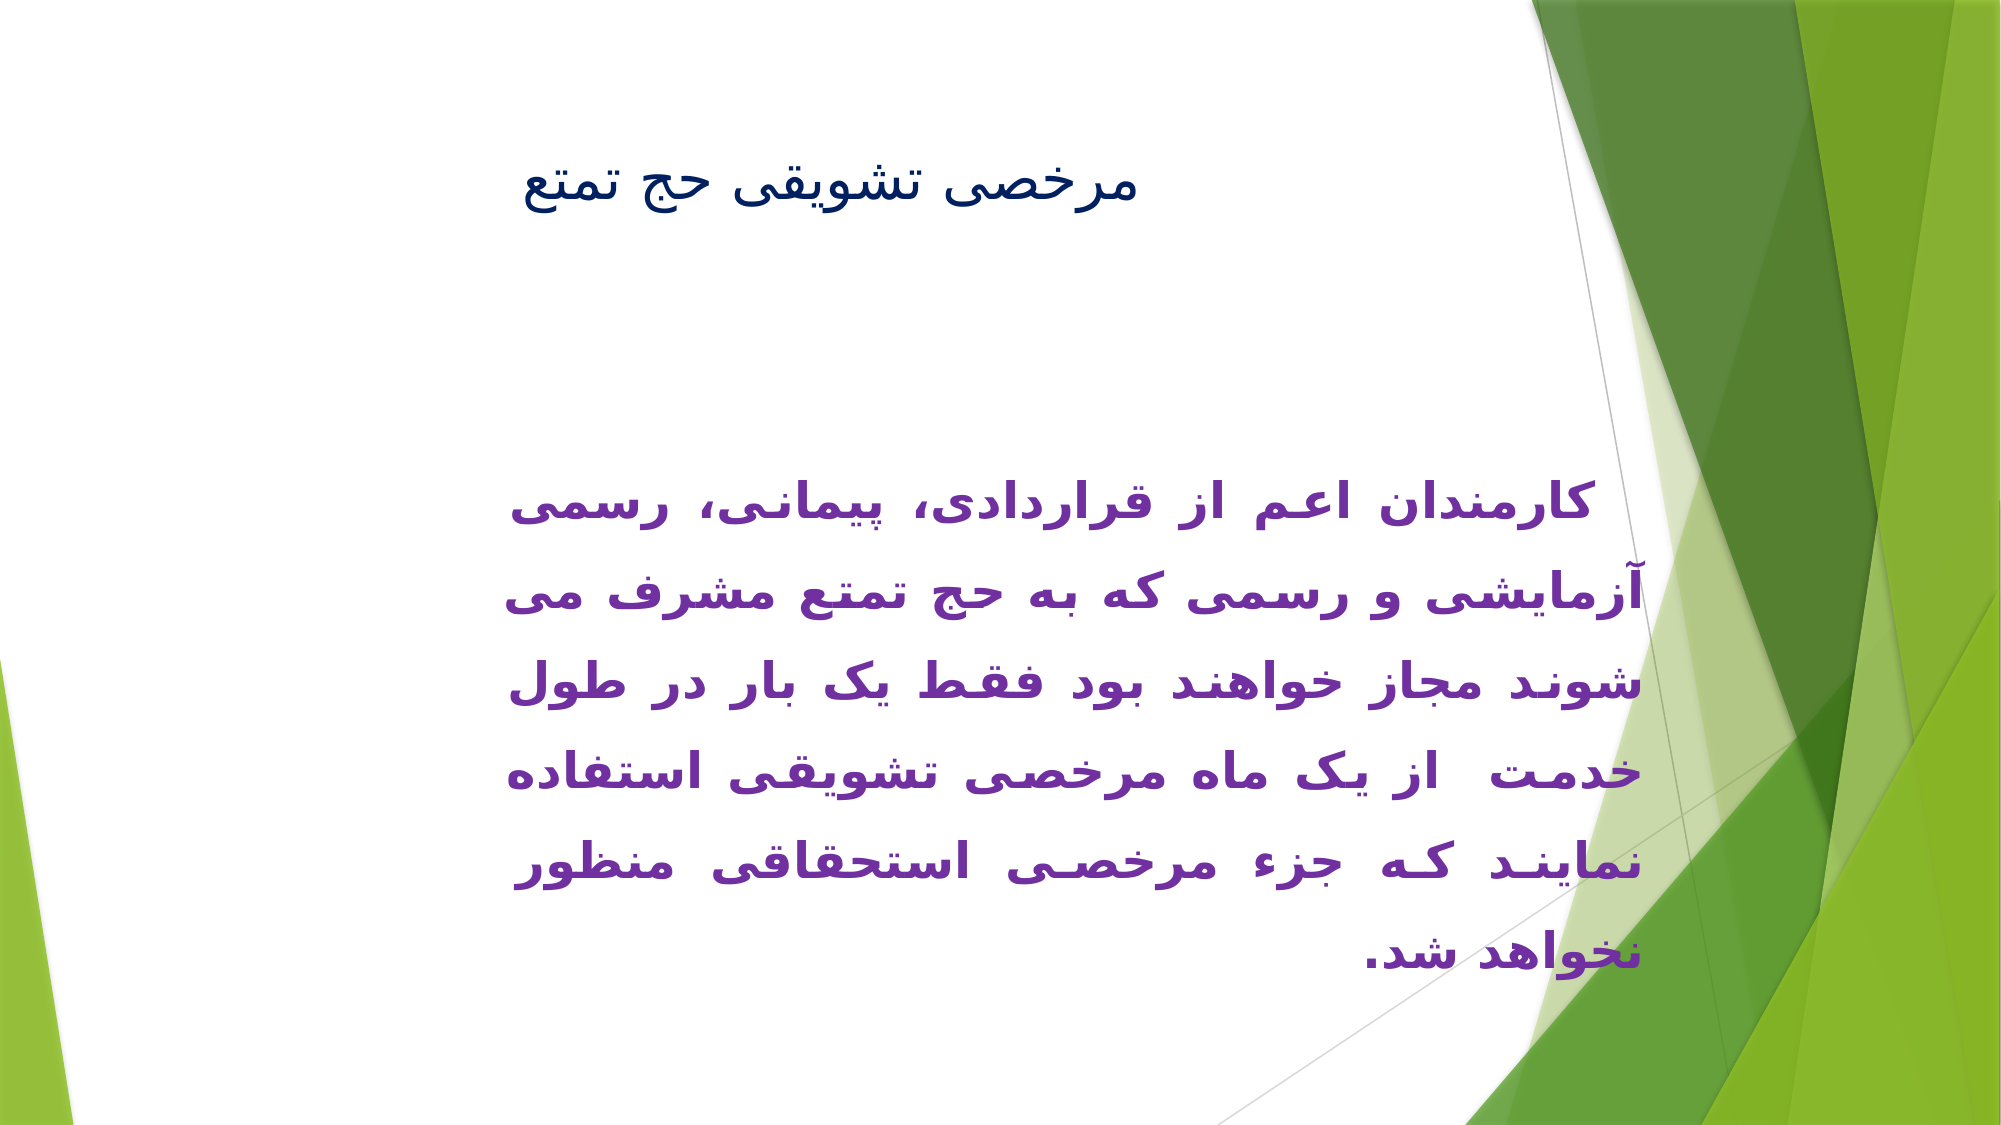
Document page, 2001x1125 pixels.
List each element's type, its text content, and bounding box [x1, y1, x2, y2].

list کارمندان اعم از قراردادی، پیمانی، رسمی آزمایشی و رسمی که به حج تمتع مشرف می شوند مجاز خواهند بود فقط یک بار در طول خدمت از یک ماه مرخصی تشویقی استفاده نمایند که جزء مرخصی استحقاقی منظور نخواهد شد. [485, 350, 1716, 1025]
title مرخصی تشویقی حج تمتع [111, 99, 1522, 317]
